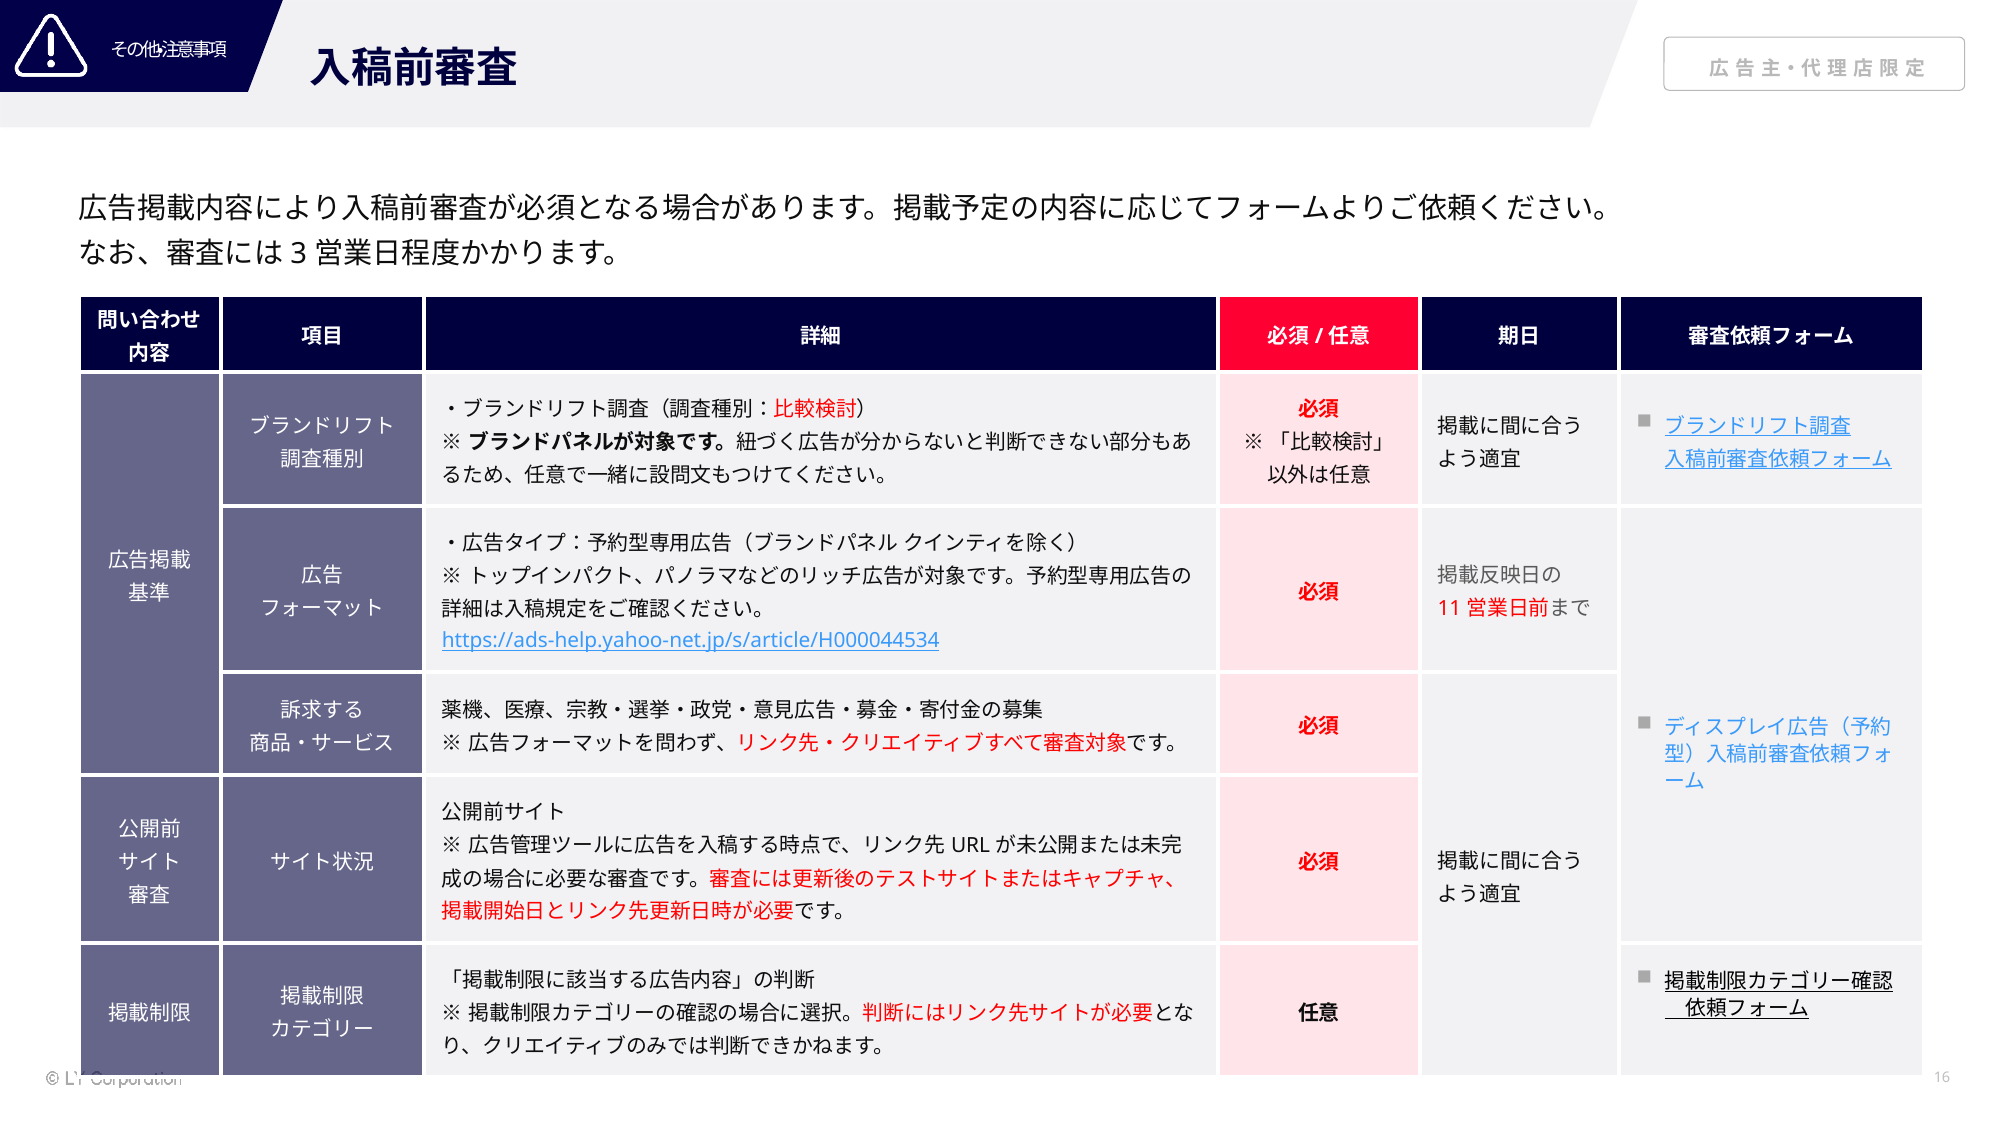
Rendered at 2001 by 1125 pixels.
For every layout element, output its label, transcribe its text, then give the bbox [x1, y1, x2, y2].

table_cell ディスプレイ広告（予約型）入稿前審査依頼フォーム [1621, 508, 1922, 941]
table_cell 公開前サイト ※広告管理ツールに広告を入稿する時点で、リンク先URLが未公開または未完成の場合に必要な審査です。審査には更新後のテストサイトまたはキャプチャ、掲載開始日とリンク先更新日時が必要です。 [426, 777, 1216, 941]
table_header 詳細 [426, 297, 1216, 370]
table_header 審査依頼フォーム [1621, 297, 1922, 370]
table_header 必須/任意 [1220, 297, 1418, 370]
list 入稿前審査 [309, 41, 1645, 97]
picture [9, 5, 92, 87]
table_cell サイト状況 [223, 777, 422, 941]
list その他・注意事項 [97, 13, 240, 81]
table_cell ・ブランドリフト調査（調査種別：比較検討） ※ブランドパネルが対象です。紐づく広告が分からないと判断できない部分もあるため、任意で一緒に設問文もつけてください。 [426, 374, 1216, 504]
table_cell 掲載に間に合うよう適宜 [1422, 374, 1617, 504]
table_cell 訴求する 商品・サービス [223, 674, 422, 773]
text_box 広告掲載内容により入稿前審査が必須となる場合があります。掲載予定の内容に応じてフォームよりご依頼ください。 なお、審査には3営業日程度かかります。 [78, 178, 1922, 270]
table_header 問い合わせ 内容 [81, 297, 219, 370]
table_cell 必須 ※「比較検討」 以外は任意 [1220, 374, 1418, 504]
table_cell ブランドリフト 調査種別 [223, 374, 422, 504]
table_cell 必須 [1220, 508, 1418, 670]
table_cell 広告掲載 基準 [81, 374, 219, 773]
table_cell 「掲載制限に該当する広告内容」の判断 ※掲載制限カテゴリーの確認の場合に選択。判断にはリンク先サイトが必要となり、クリエイティブのみでは判断できかねます。 [426, 945, 1216, 1075]
table_cell 必須 [1220, 777, 1418, 941]
table_cell 薬機、医療、宗教・選挙・政党・意見広告・募金・寄付金の募集 ※広告フォーマットを問わず、リンク先・クリエイティブすべて審査対象です。 [426, 674, 1216, 773]
table_cell 掲載反映日の 11営業日前まで [1422, 508, 1617, 670]
table_cell 必須 [1220, 674, 1418, 773]
table_cell 掲載制限 カテゴリー [223, 945, 422, 1075]
table_cell ・広告タイプ：予約型専用広告（ブランドパネル クインティを除く） ※トップインパクト、パノラマなどのリッチ広告が対象です。予約型専用広告の詳細は入稿規定をご確認ください。 https://ads-help.yahoo-net.jp/s/article/H000044534 [426, 508, 1216, 670]
picture [46, 1071, 181, 1088]
table_cell 掲載に間に合うよう適宜 [1422, 674, 1617, 1075]
table_cell 公開前 サイト 審査 [81, 777, 219, 941]
table_cell 掲載制限 [81, 945, 219, 1075]
table_header 期日 [1422, 297, 1617, 370]
table_cell ブランドリフト調査 入稿前審査依頼フォーム [1621, 374, 1922, 504]
table_cell 任意 [1220, 945, 1418, 1075]
table_cell 掲載制限カテゴリー確認 依頼フォーム [1621, 945, 1922, 1075]
table_cell 広告 フォーマット [223, 508, 422, 670]
table_header 項目 [223, 297, 422, 370]
